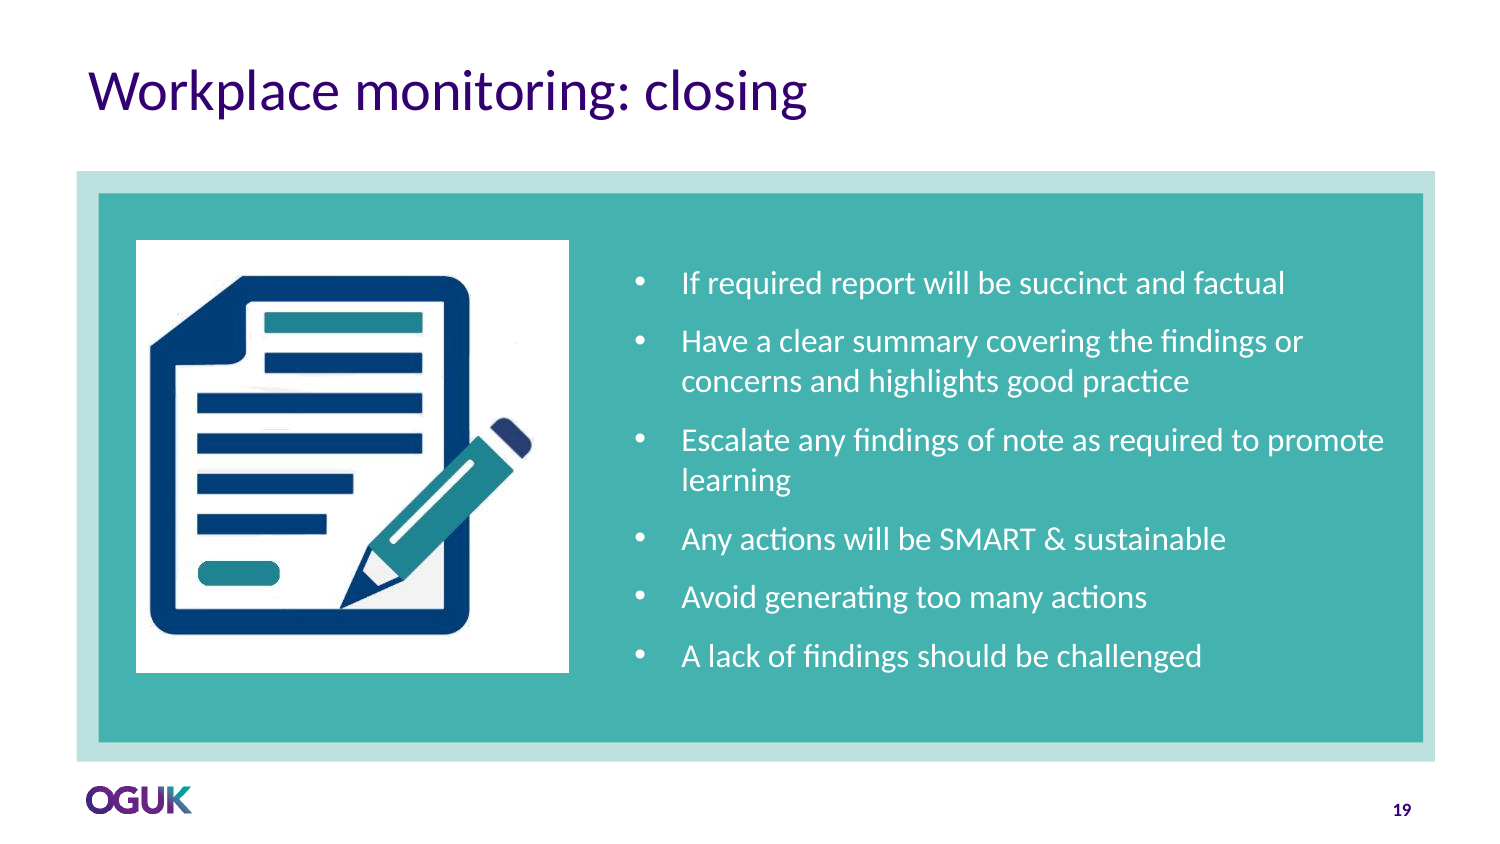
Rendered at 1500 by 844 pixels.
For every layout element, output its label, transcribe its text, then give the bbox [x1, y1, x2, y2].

picture [76, 778, 200, 822]
text_box [76, 170, 1436, 763]
title Workplace monitoring: closing [88, 38, 1412, 145]
text_box If required report will be succinct and factual Have a clear summary covering the findings or concerns and highlights good practice Escalate any findings of note as required to promote learning Any actions will be SMART & sustainable Avoid generating too many actions A lack of findings should be challenged [98, 192, 1424, 743]
slide_number 19 [1352, 800, 1412, 818]
picture [136, 240, 569, 673]
